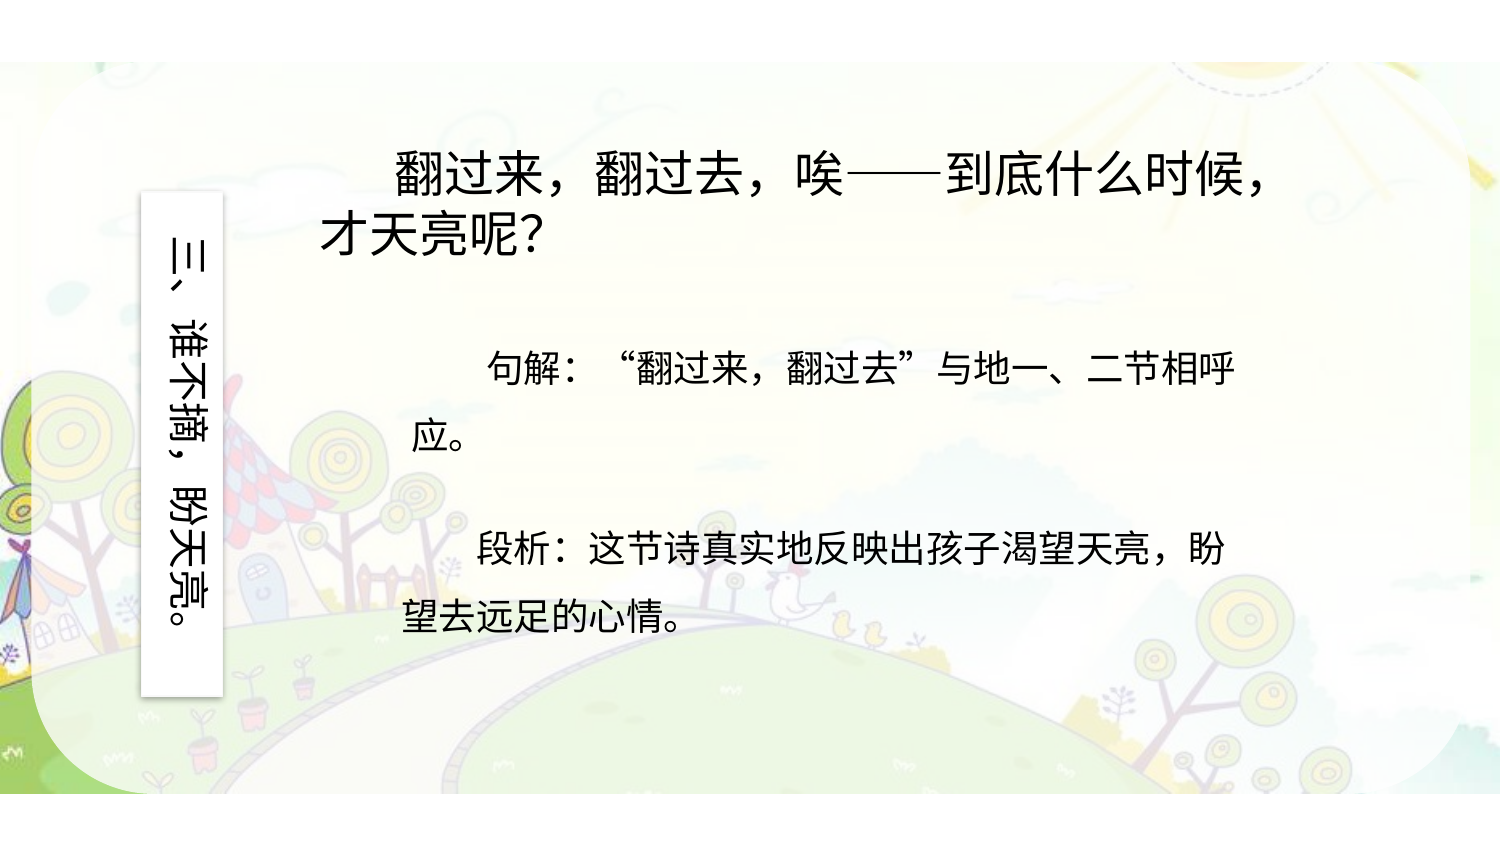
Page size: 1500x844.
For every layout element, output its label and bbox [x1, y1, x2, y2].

picture [0, 62, 1500, 795]
